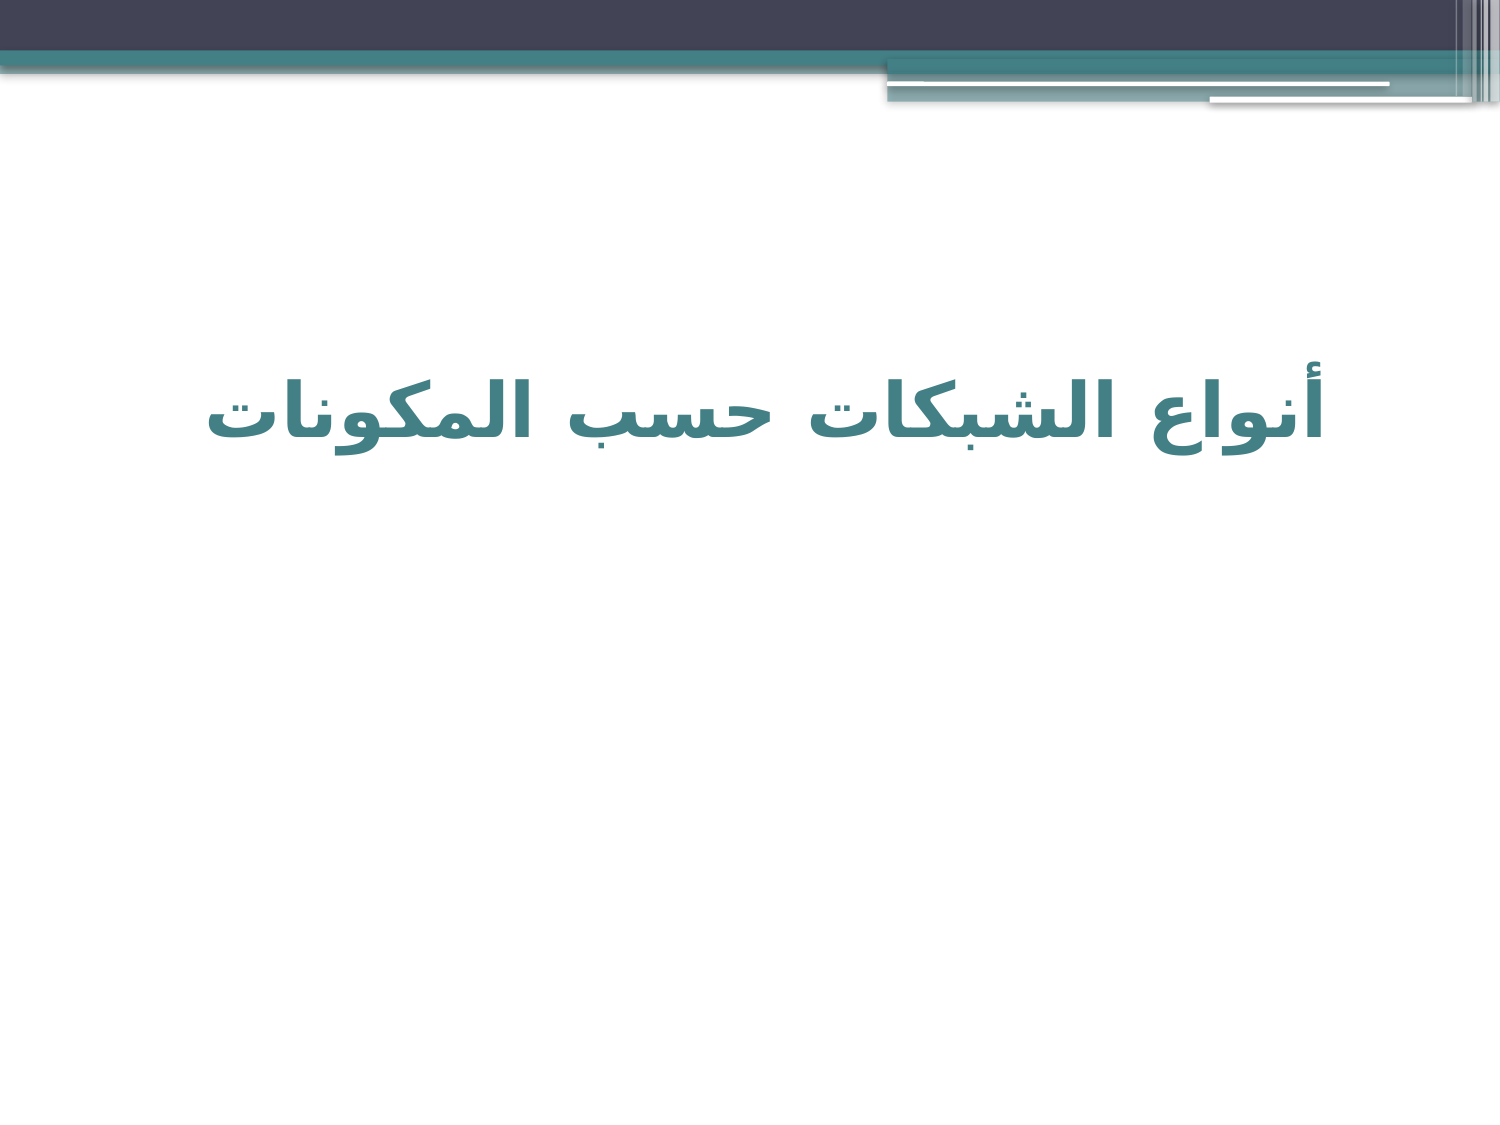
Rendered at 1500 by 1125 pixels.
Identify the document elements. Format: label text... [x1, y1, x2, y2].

title أنواع الشبكات حسب المكونات [91, 317, 1442, 493]
